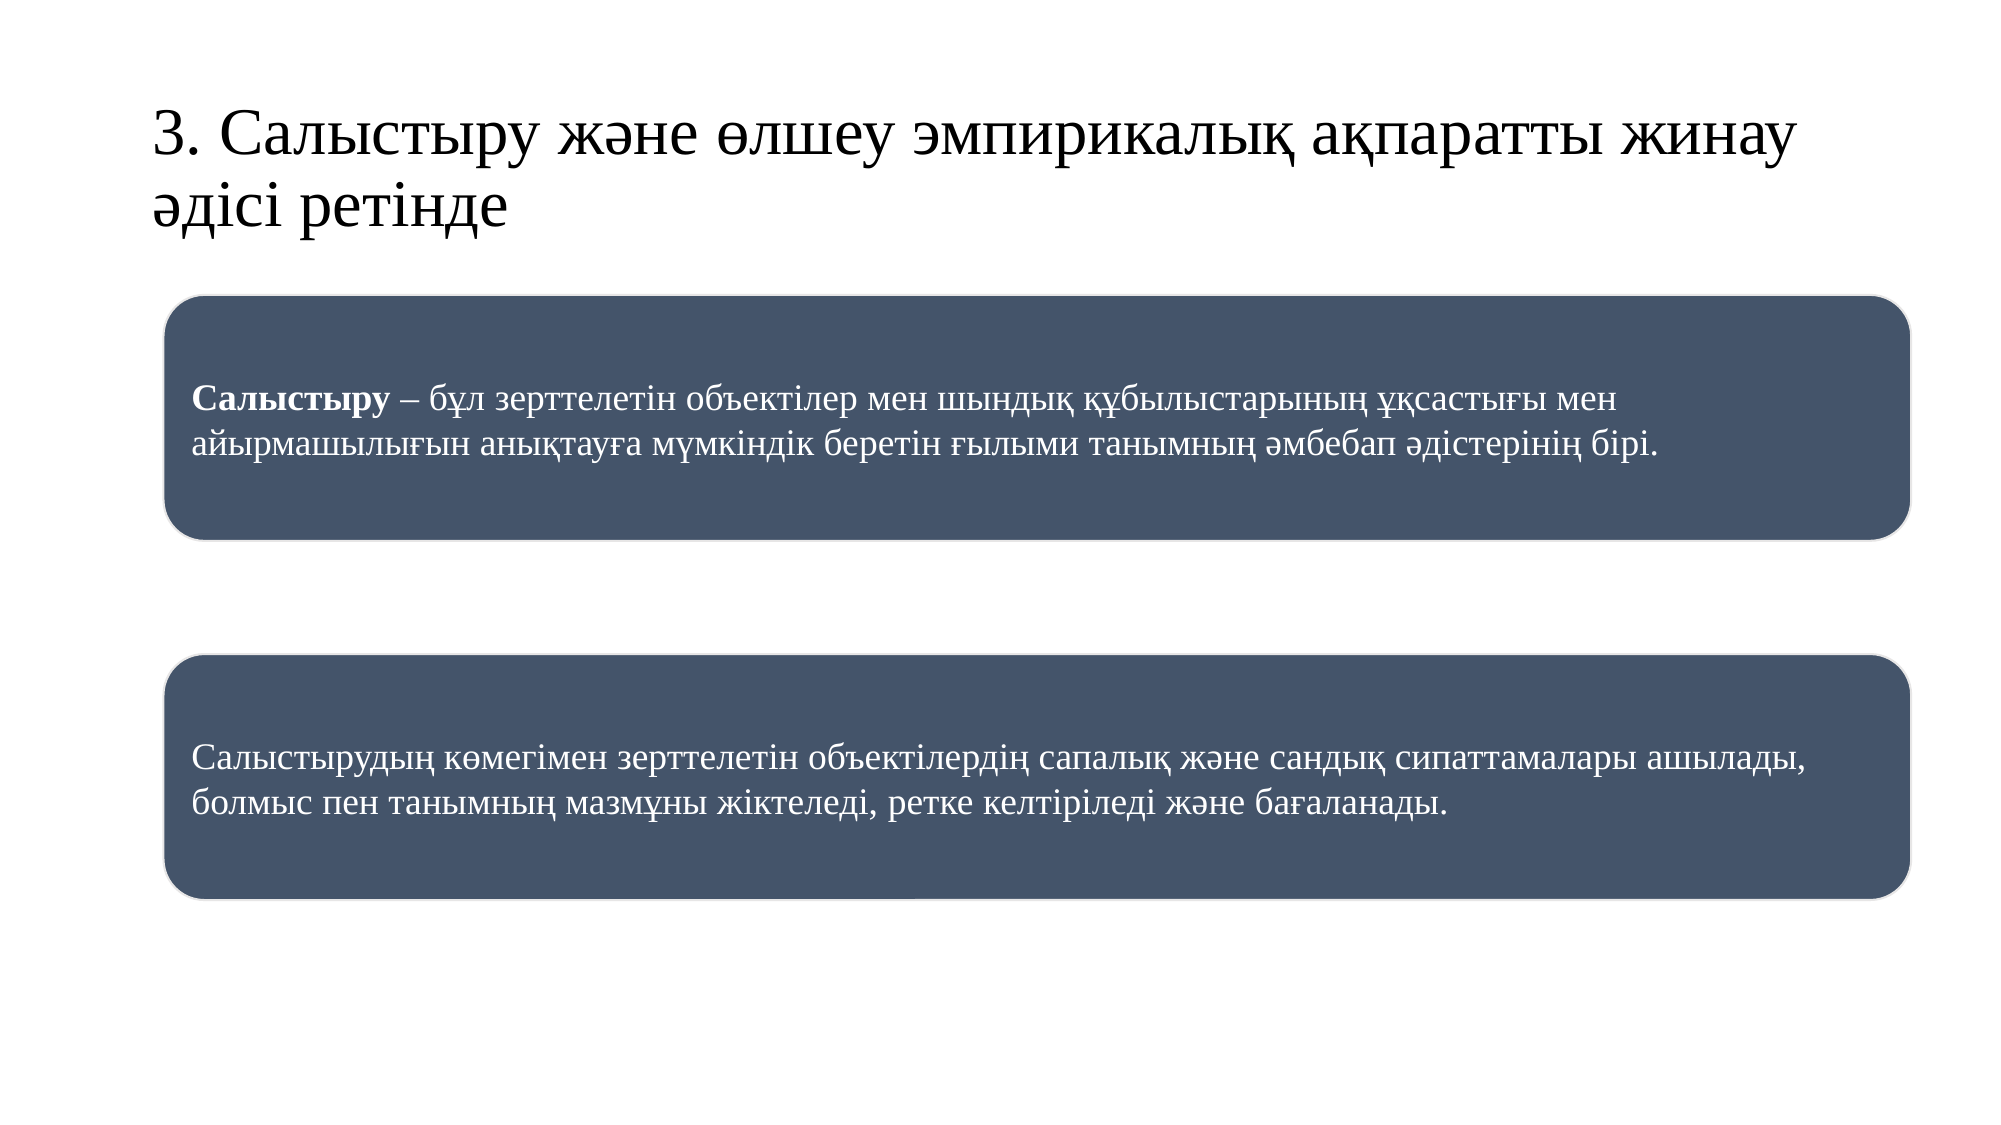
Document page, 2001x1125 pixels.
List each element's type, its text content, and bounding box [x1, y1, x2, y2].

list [163, 294, 1912, 1014]
title 3. Салыстыру және өлшеу эмпирикалық ақпаратты жинау әдісі ретінде [137, 59, 1863, 278]
